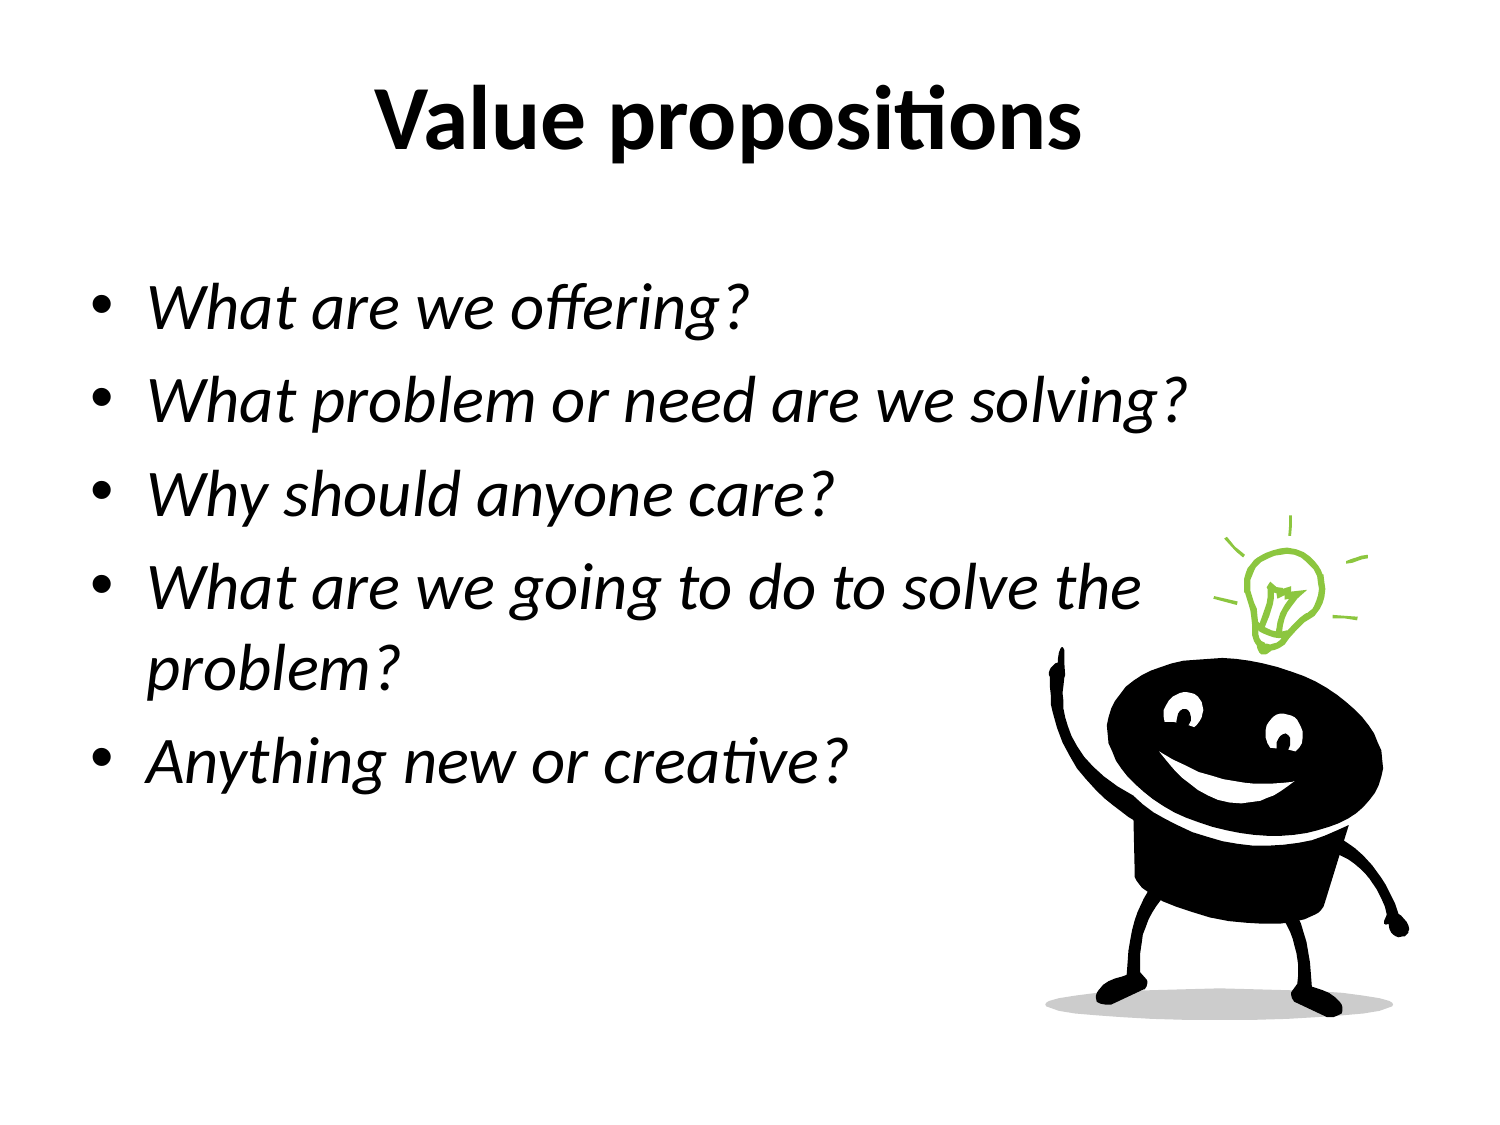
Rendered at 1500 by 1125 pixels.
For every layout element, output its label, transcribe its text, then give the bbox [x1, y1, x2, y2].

title Value propositions [75, 45, 1425, 255]
picture [1045, 514, 1410, 1020]
list What are we offering? What problem or need are we solving? Why should anyone care? What are we going to do to solve the problem? Anything new or creative? [75, 255, 1425, 1005]
